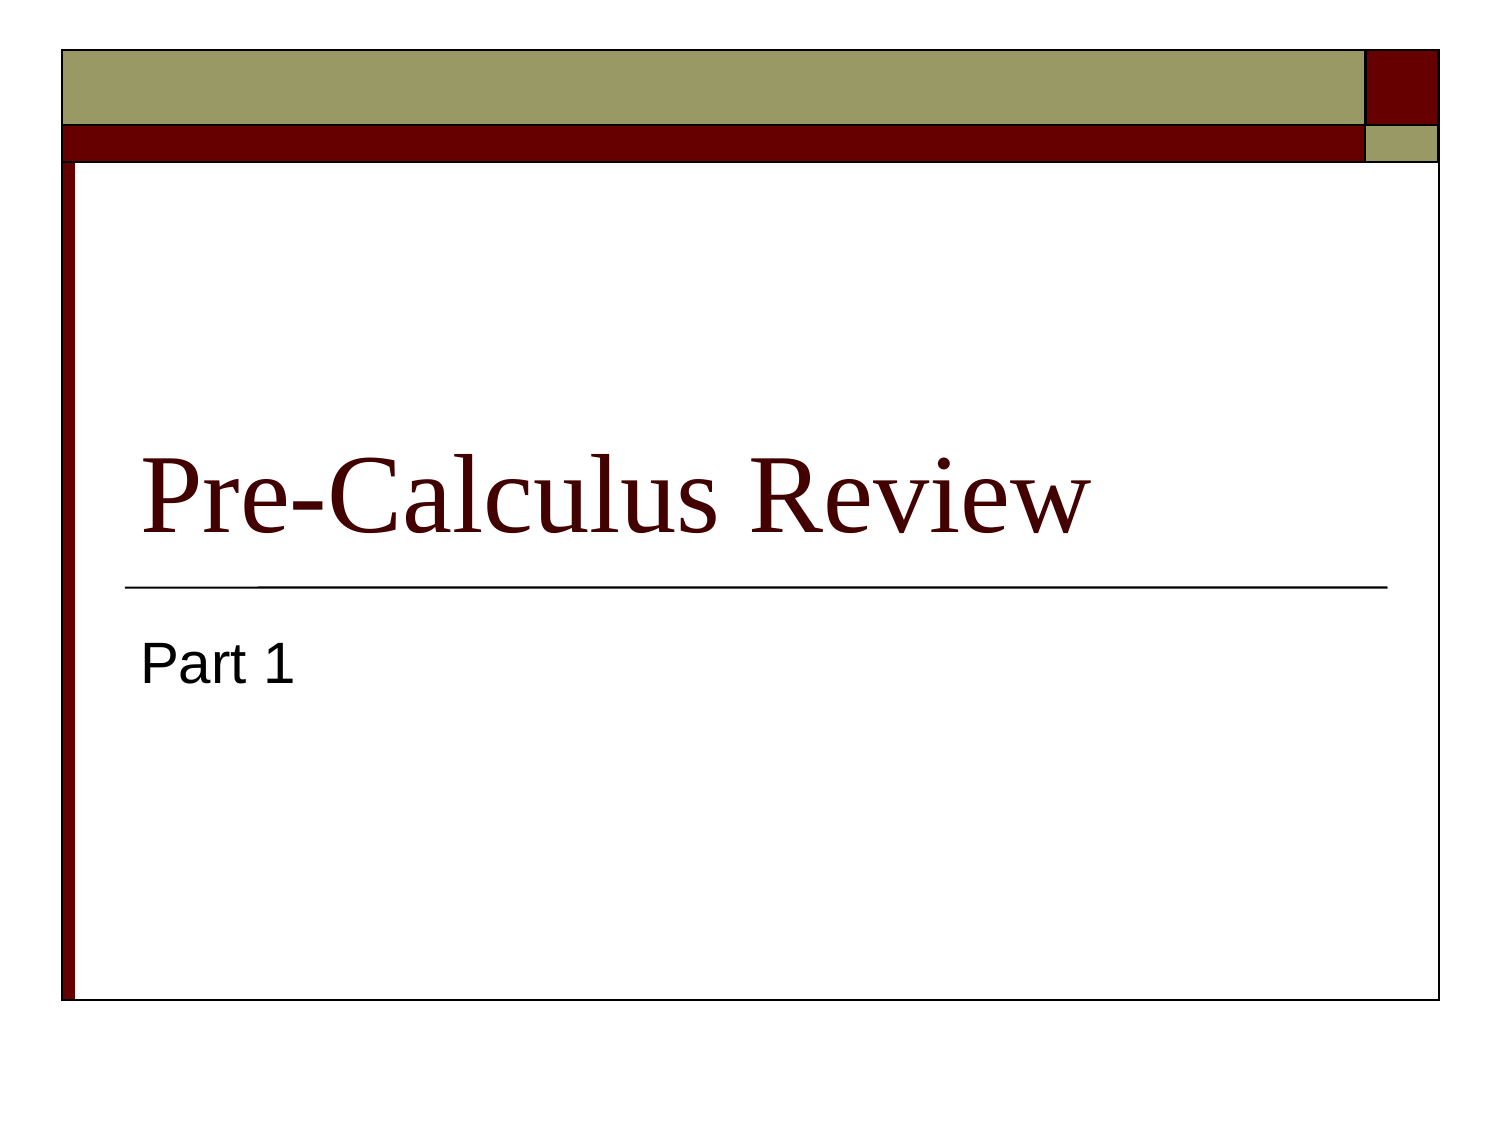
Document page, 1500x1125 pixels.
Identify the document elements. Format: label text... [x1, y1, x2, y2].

subtitle Part 1 [124, 617, 1388, 956]
title Pre-Calculus Review [124, 224, 1388, 563]
